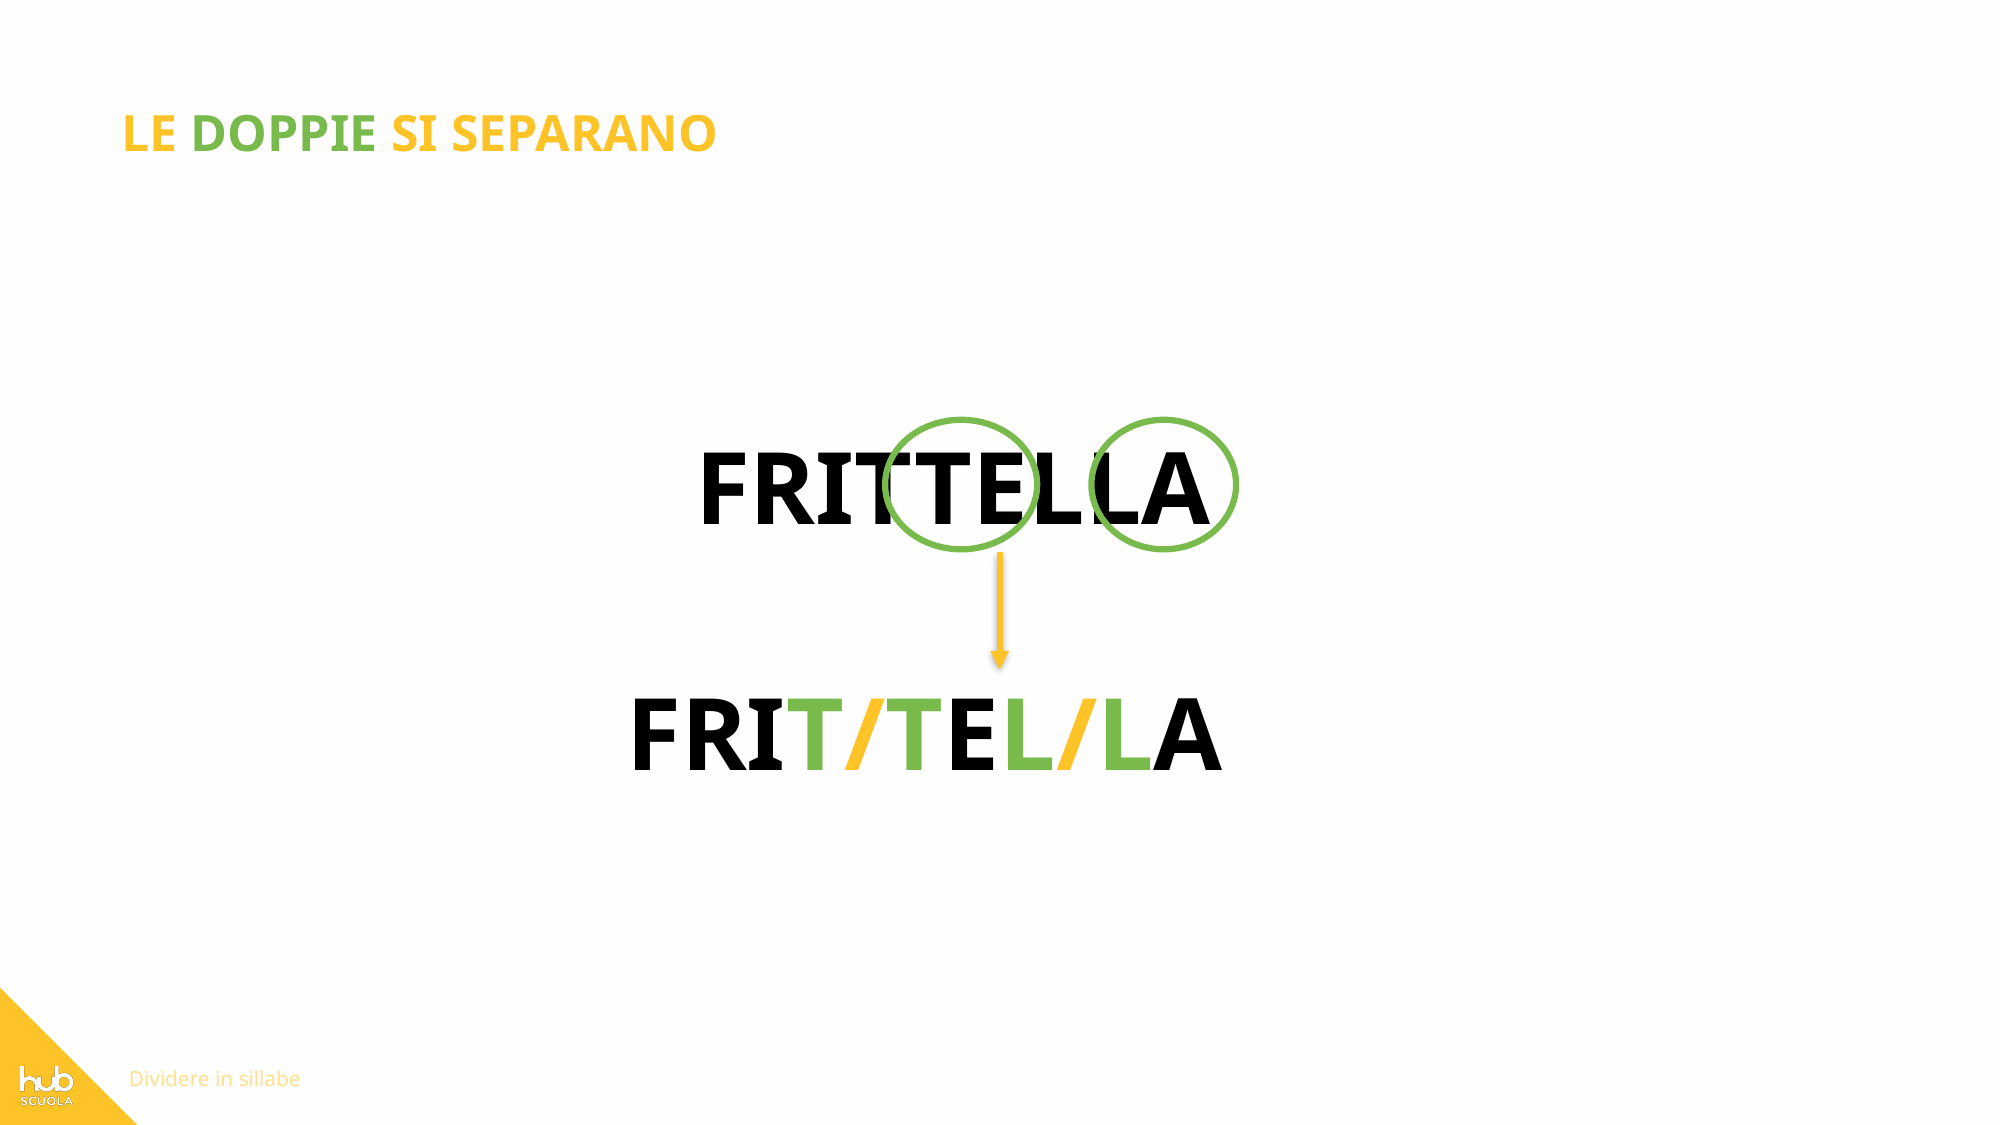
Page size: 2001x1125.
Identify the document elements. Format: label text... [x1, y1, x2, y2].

picture [20, 1066, 74, 1106]
list LE DOPPIE SI SEPARANO [114, 90, 2000, 373]
text_box FRITTELLA [687, 416, 1312, 552]
text_box [885, 419, 1038, 550]
text_box [1091, 419, 1237, 550]
text_box FRIT/TEL/LA [618, 663, 1382, 798]
